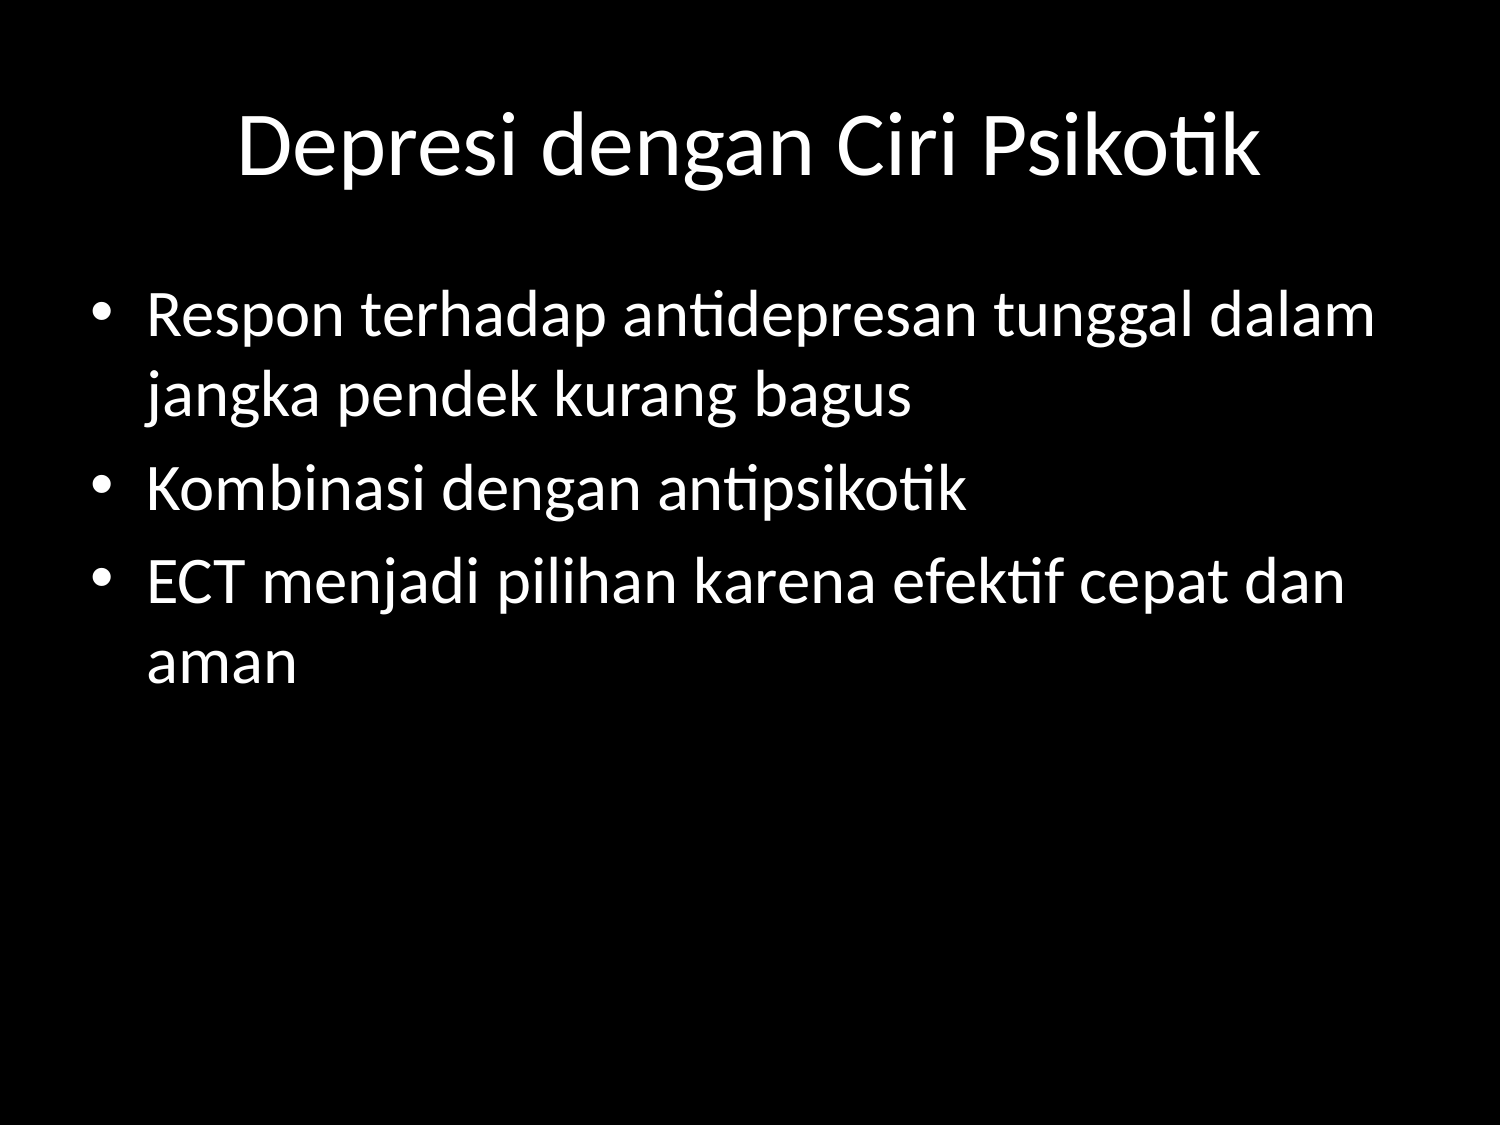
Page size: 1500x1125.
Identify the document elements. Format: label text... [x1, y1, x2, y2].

title Depresi dengan Ciri Psikotik [75, 45, 1425, 233]
list Respon terhadap antidepresan tunggal dalam jangka pendek kurang bagus Kombinasi dengan antipsikotik ECT menjadi pilihan karena efektif cepat dan aman [75, 262, 1425, 1005]
